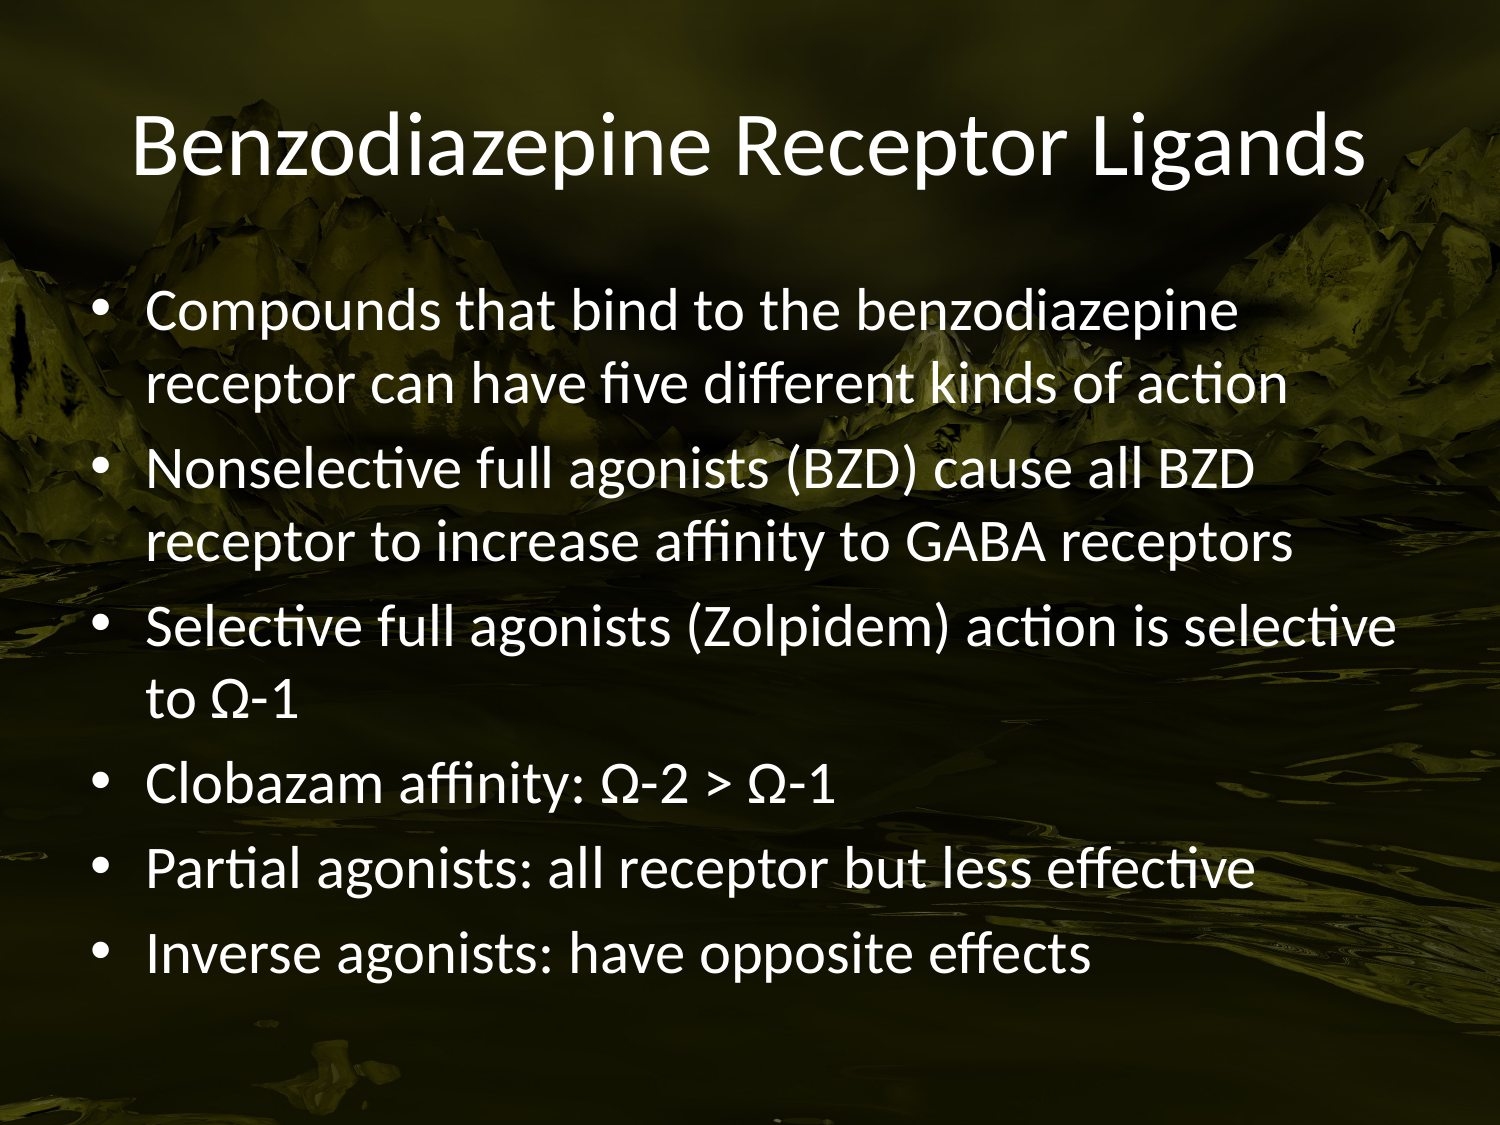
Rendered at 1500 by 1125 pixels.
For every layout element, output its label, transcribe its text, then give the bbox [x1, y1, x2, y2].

list Compounds that bind to the benzodiazepine receptor can have five different kinds of action Nonselective full agonists (BZD) cause all BZD receptor to increase affinity to GABA receptors Selective full agonists (Zolpidem) action is selective to Ω-1 Clobazam affinity: Ω-2 > Ω-1 Partial agonists: all receptor but less effective Inverse agonists: have opposite effects [75, 262, 1425, 1005]
picture [0, 0, 1500, 1125]
title Benzodiazepine Receptor Ligands [75, 45, 1425, 233]
